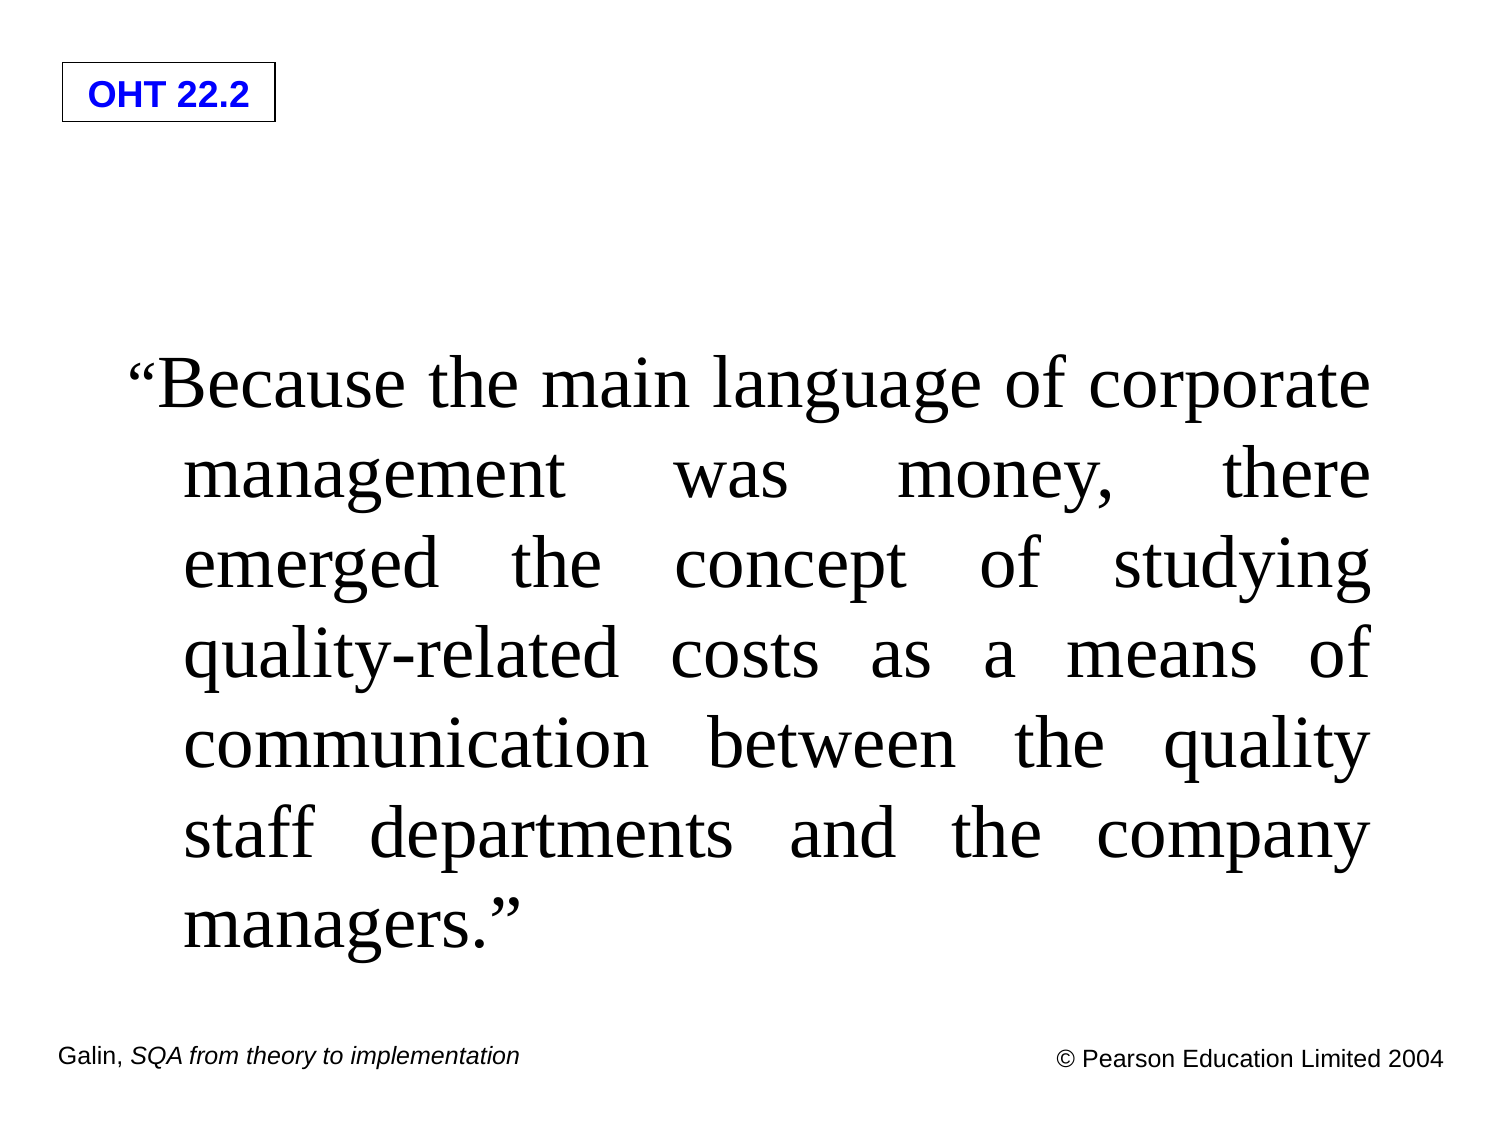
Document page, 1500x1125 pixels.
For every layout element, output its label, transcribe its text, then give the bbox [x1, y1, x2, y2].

list “Because the main language of corporate management was money, there emerged the concept of studying quality-related costs as a means of communication between the quality staff departments and the company managers.” [112, 324, 1388, 1001]
